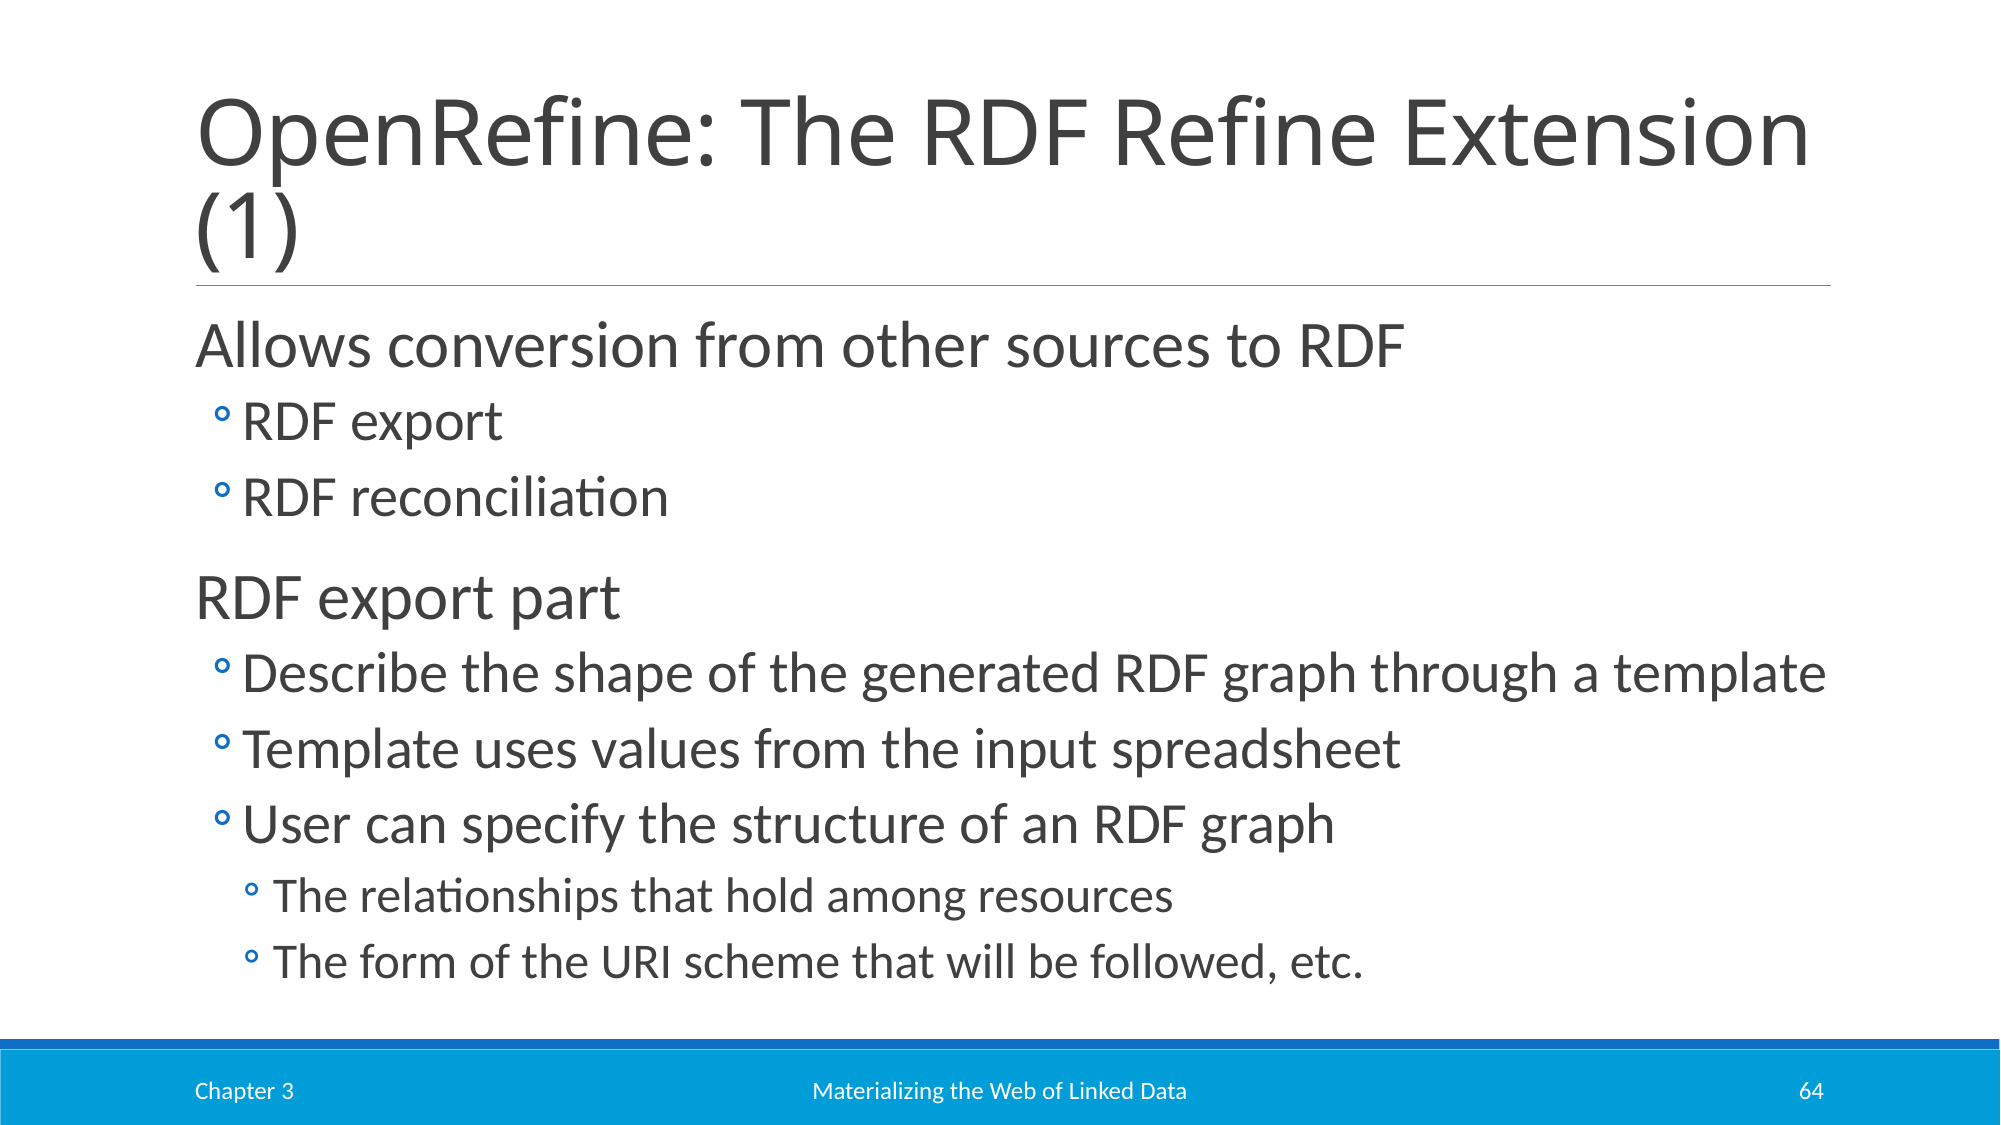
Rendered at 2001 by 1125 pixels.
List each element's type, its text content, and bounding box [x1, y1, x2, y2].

slide_number 64 [1624, 1059, 1840, 1120]
slide_number Chapter 3 [180, 1059, 586, 1120]
list Allows conversion from other sources to RDF RDF export RDF reconciliation RDF export part Describe the shape of the generated RDF graph through a template Template uses values from the input spreadsheet User can specify the structure of an RDF graph The relationships that hold among resources The form of the URI scheme that will be followed, etc. [180, 302, 1932, 963]
footer Materializing the Web of Linked Data [604, 1059, 1396, 1120]
title OpenRefine: The RDF Refine Extension (1) [180, 47, 1830, 285]
